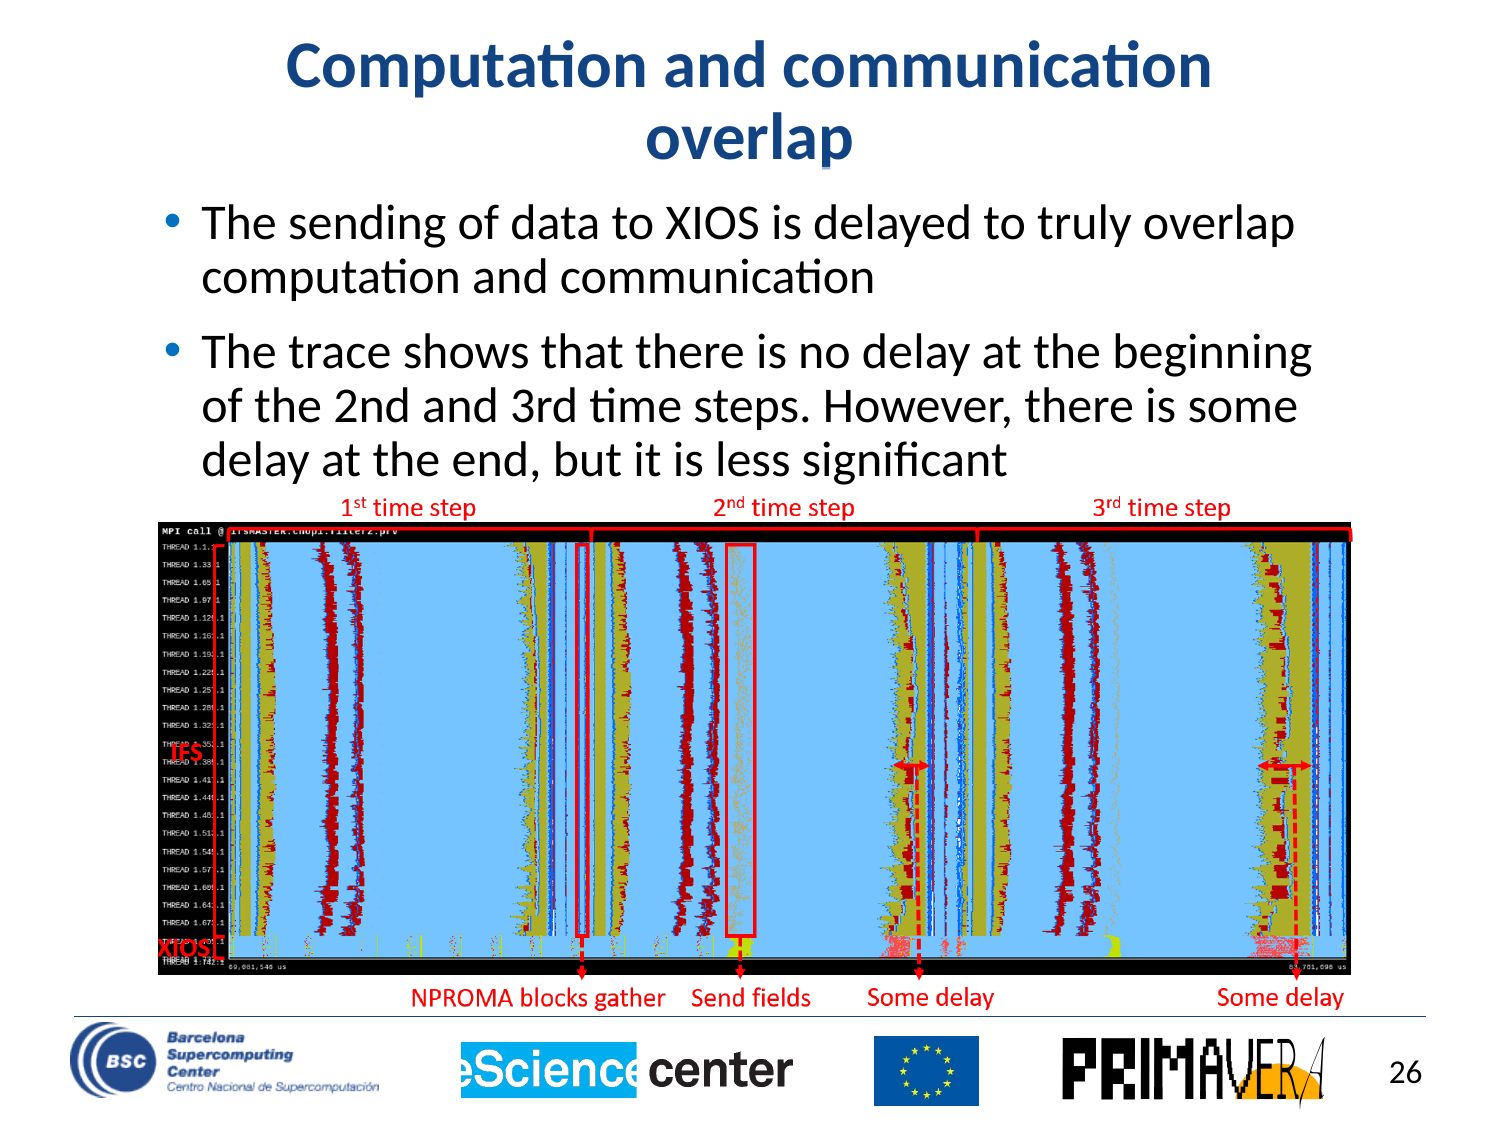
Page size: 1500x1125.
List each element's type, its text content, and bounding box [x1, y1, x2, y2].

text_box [73, 1016, 1438, 1109]
list The sending of data to XIOS is delayed to truly overlap computation and communication The trace shows that there is no delay at the beginning of the 2nd and 3rd time steps. However, there is some delay at the end, but it is less significant [140, 166, 1374, 1006]
picture [140, 481, 1360, 1016]
title Computation and communication overlap [192, 45, 1308, 159]
